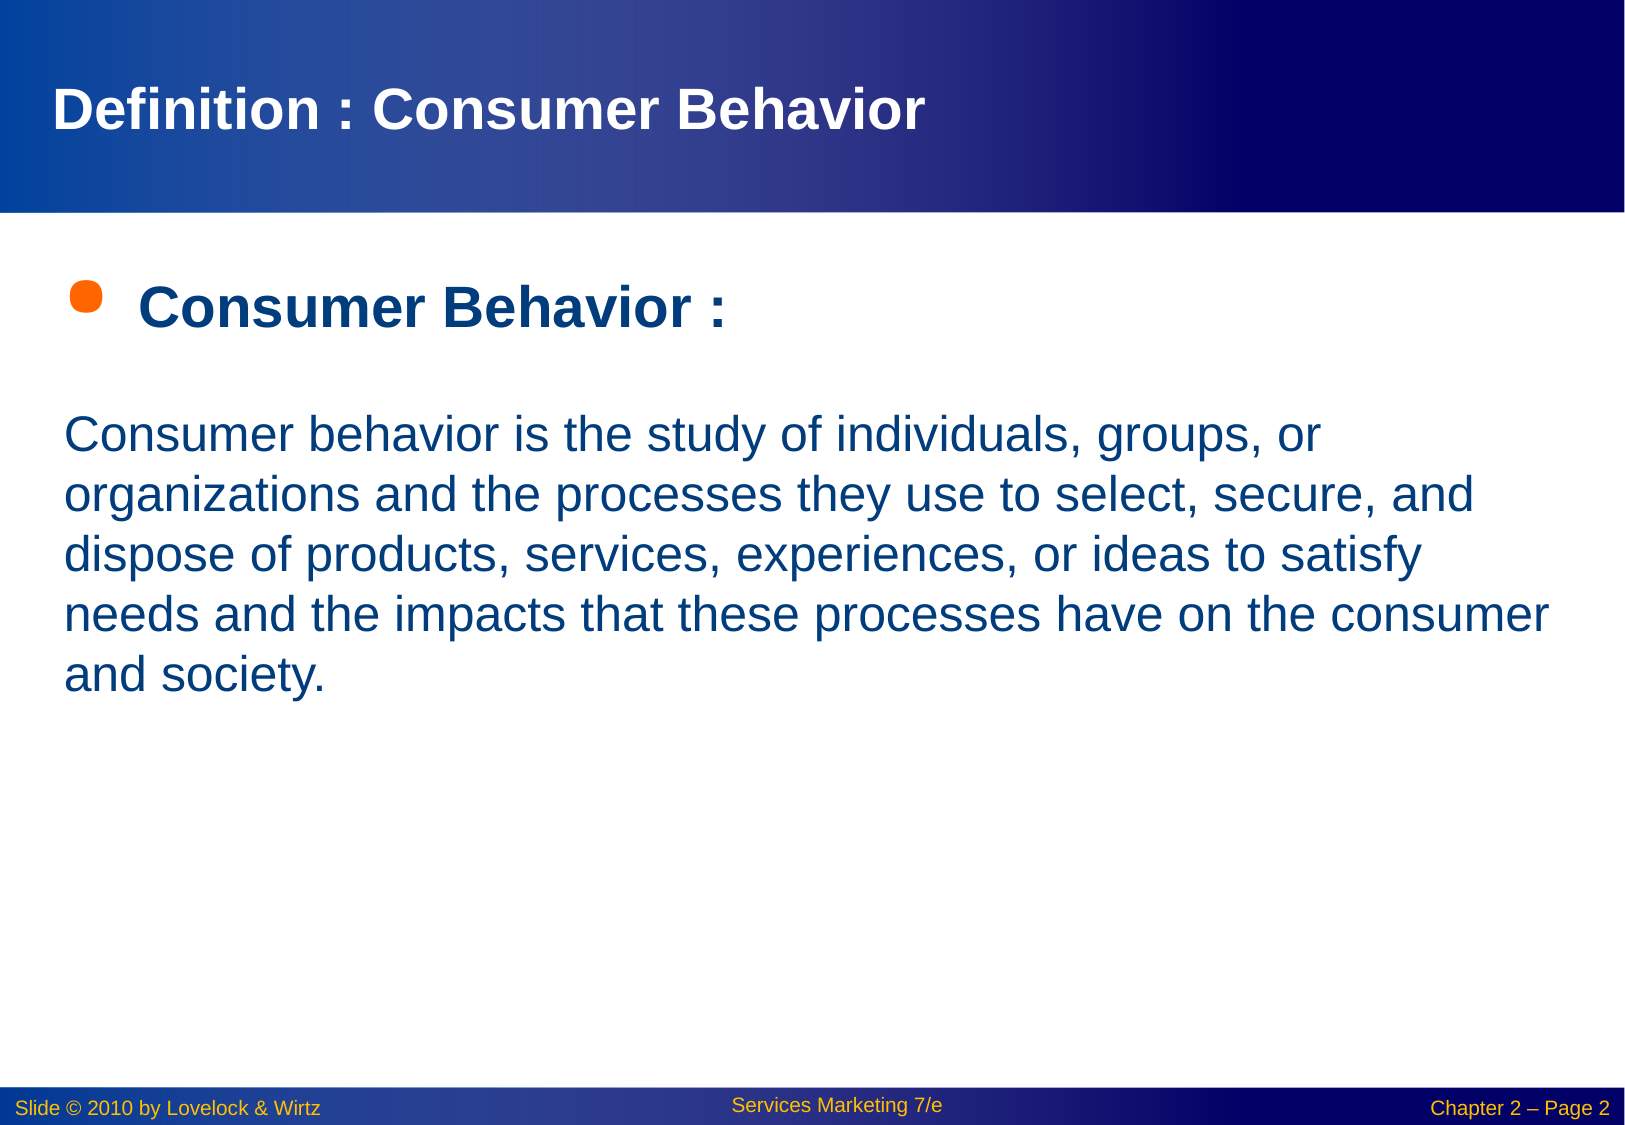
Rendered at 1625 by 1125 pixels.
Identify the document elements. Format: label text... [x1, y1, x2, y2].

list Consumer Behavior : Consumer behavior is the study of individuals, groups, or organizations and the processes they use to select, secure, and dispose of products, services, experiences, or ideas to satisfy needs and the impacts that these processes have on the consumer and society. [49, 261, 1588, 1051]
title Definition : Consumer Behavior [36, 37, 1088, 176]
